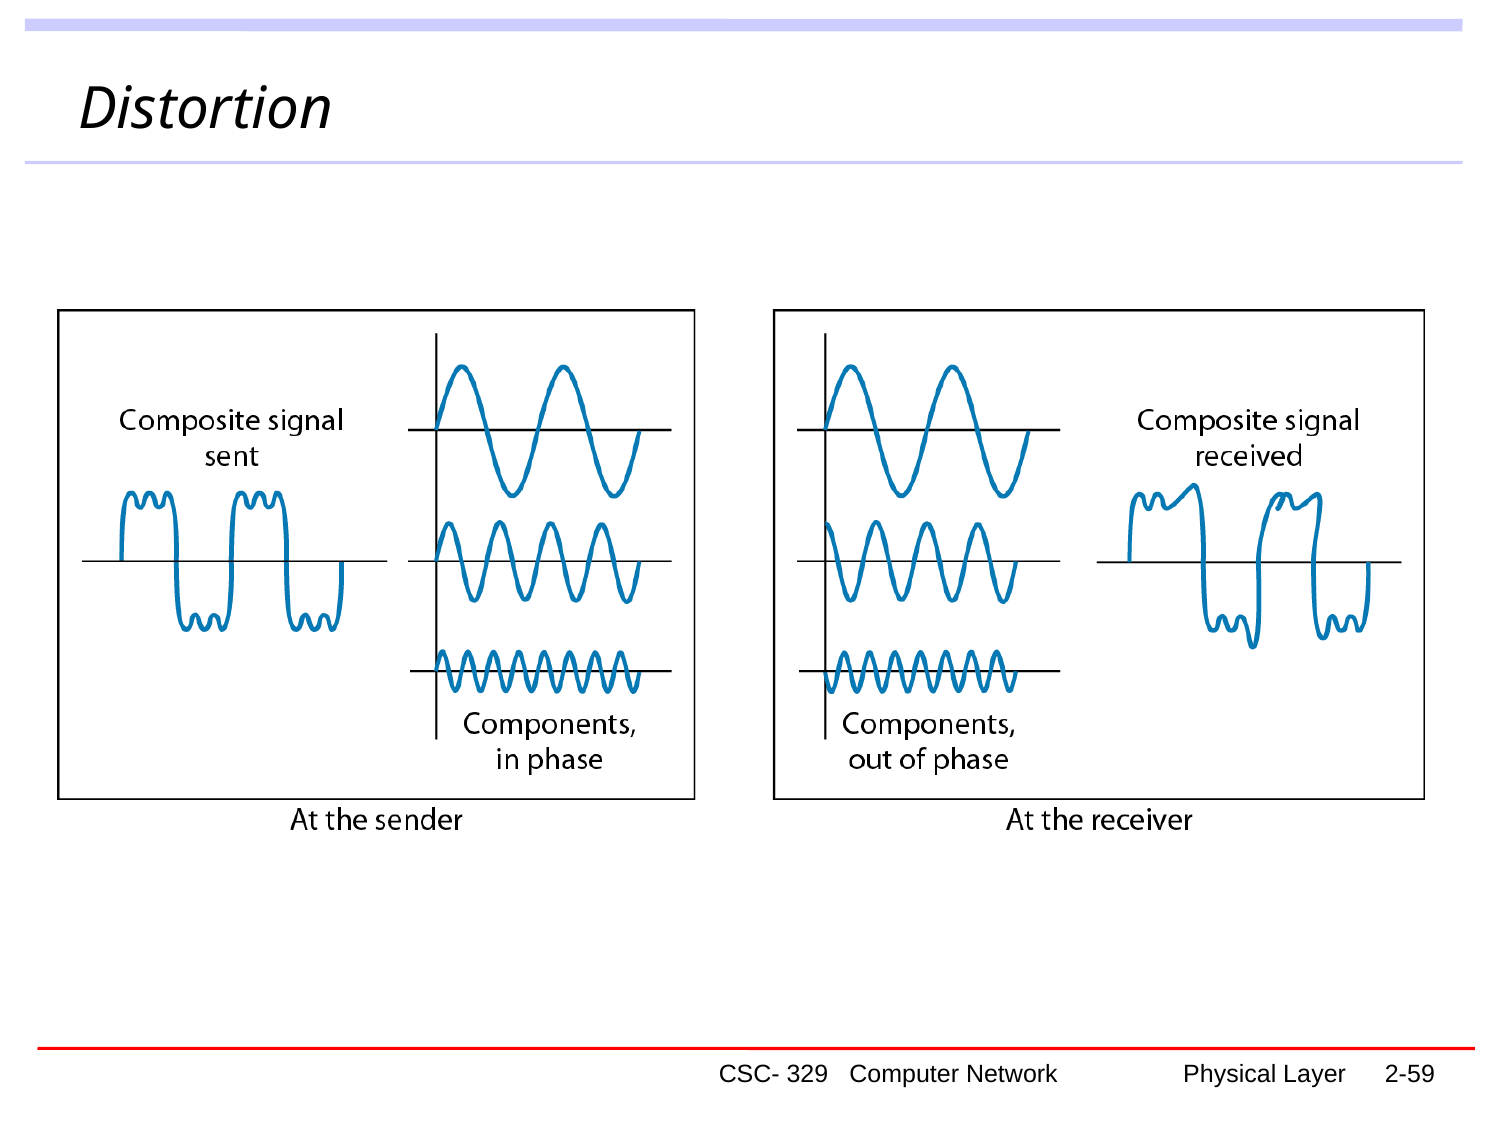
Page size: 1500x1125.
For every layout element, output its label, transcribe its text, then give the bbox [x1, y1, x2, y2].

text_box Distortion [63, 62, 349, 148]
footer CSC- 329 Computer Network Physical Layer [615, 1049, 1338, 1125]
slide_number 2-59 [1338, 1049, 1451, 1125]
picture [57, 309, 1426, 838]
